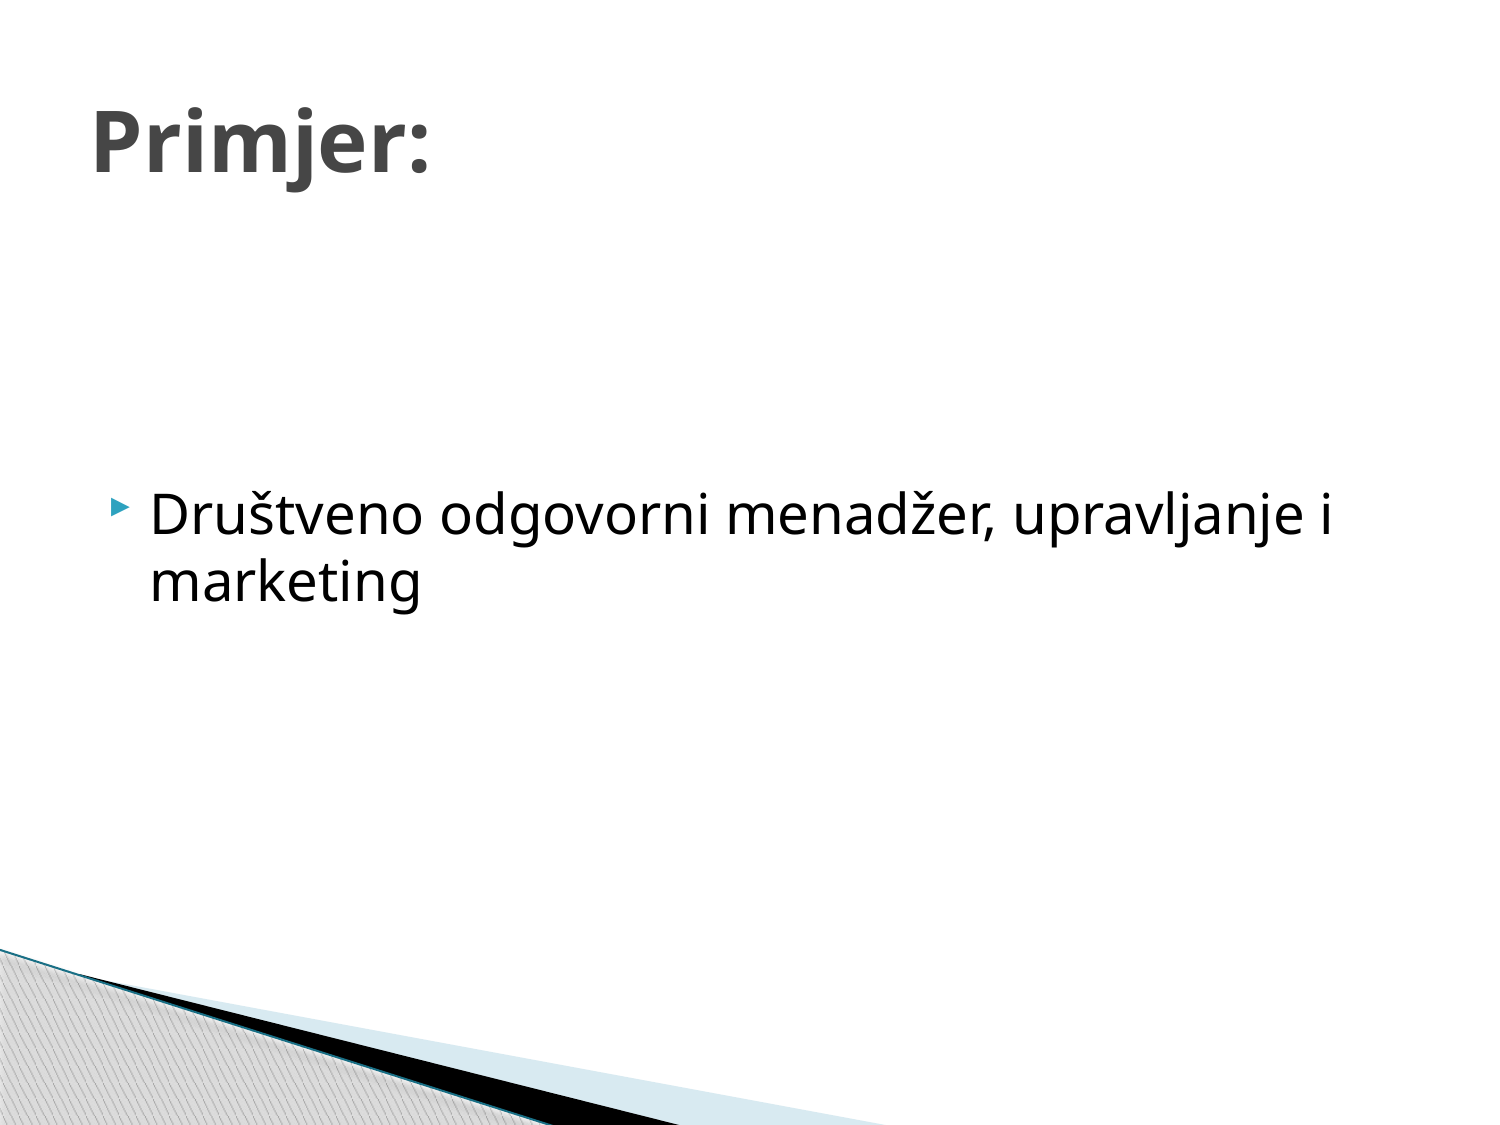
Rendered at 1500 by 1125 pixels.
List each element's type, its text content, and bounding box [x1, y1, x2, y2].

title Primjer: [75, 45, 1425, 233]
list Društveno odgovorni menadžer, upravljanje i marketing [74, 242, 1426, 986]
